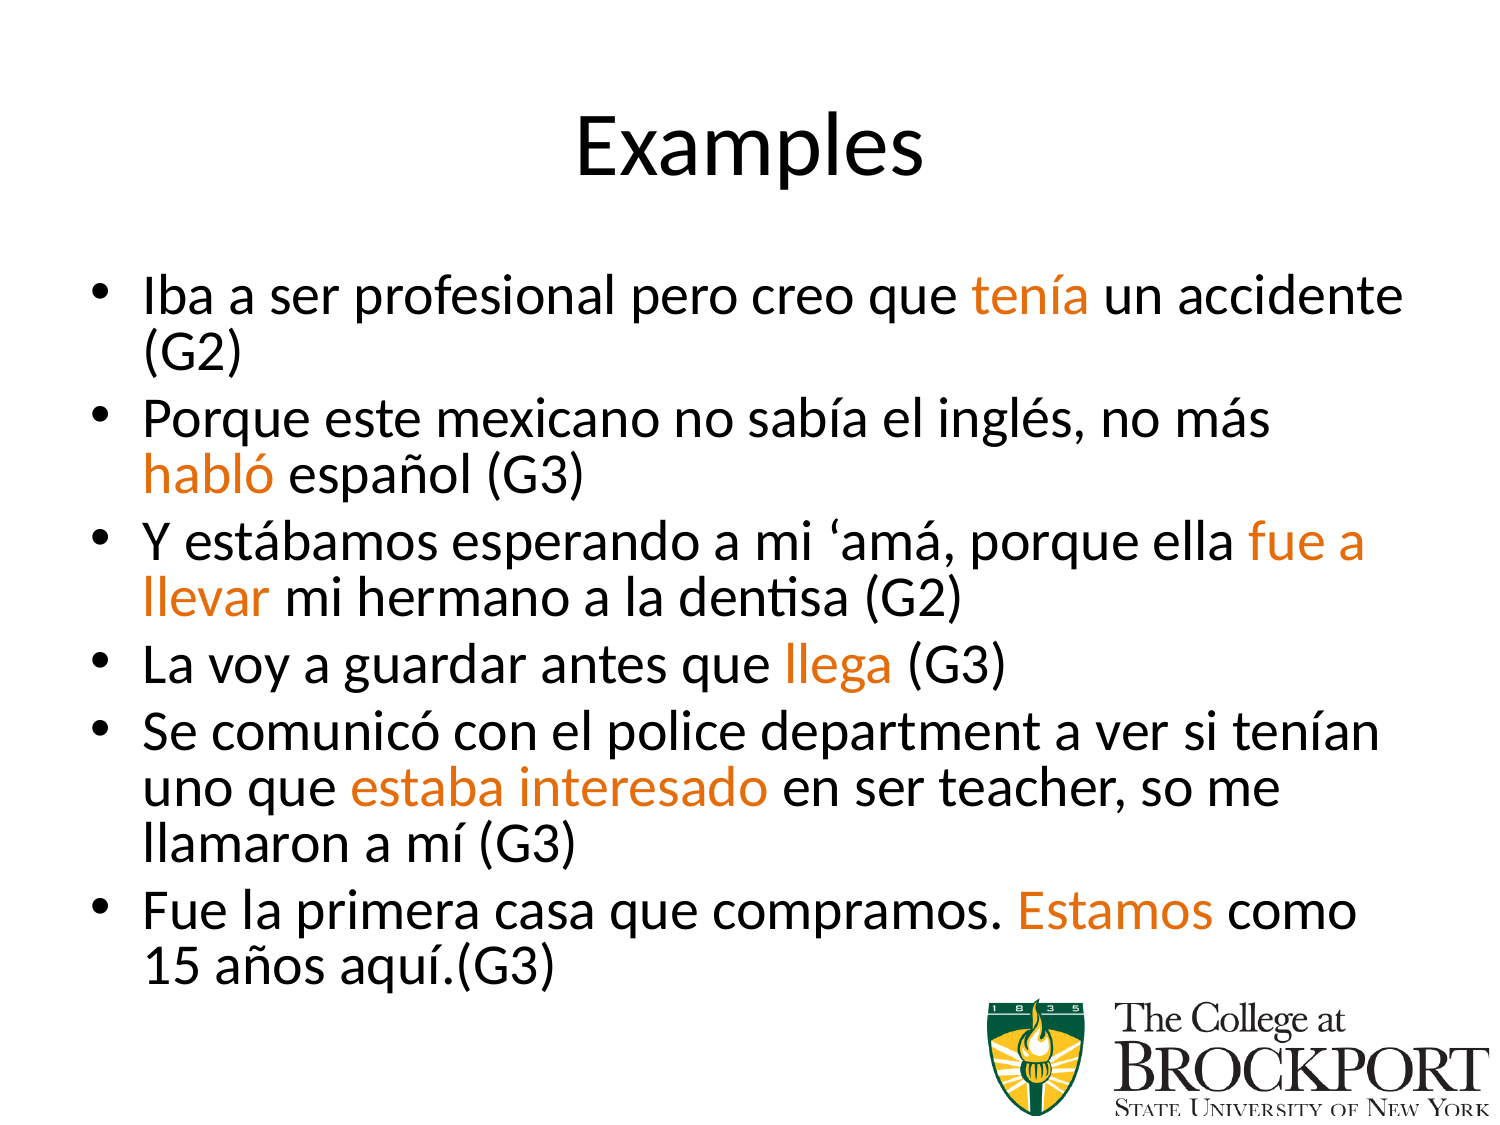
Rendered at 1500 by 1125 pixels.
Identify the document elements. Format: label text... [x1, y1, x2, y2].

title Examples [75, 45, 1425, 233]
list Iba a ser profesional pero creo que tenía un accidente (G2) Porque este mexicano no sabía el inglés, no más habló español (G3) Y estábamos esperando a mi ‘amá, porque ella fue a llevar mi hermano a la dentisa (G2) La voy a guardar antes que llega (G3) Se comunicó con el police department a ver si tenían uno que estaba interesado en ser teacher, so me llamaron a mí (G3) Fue la primera casa que compramos. Estamos como 15 años aquí.(G3) [75, 262, 1425, 1005]
